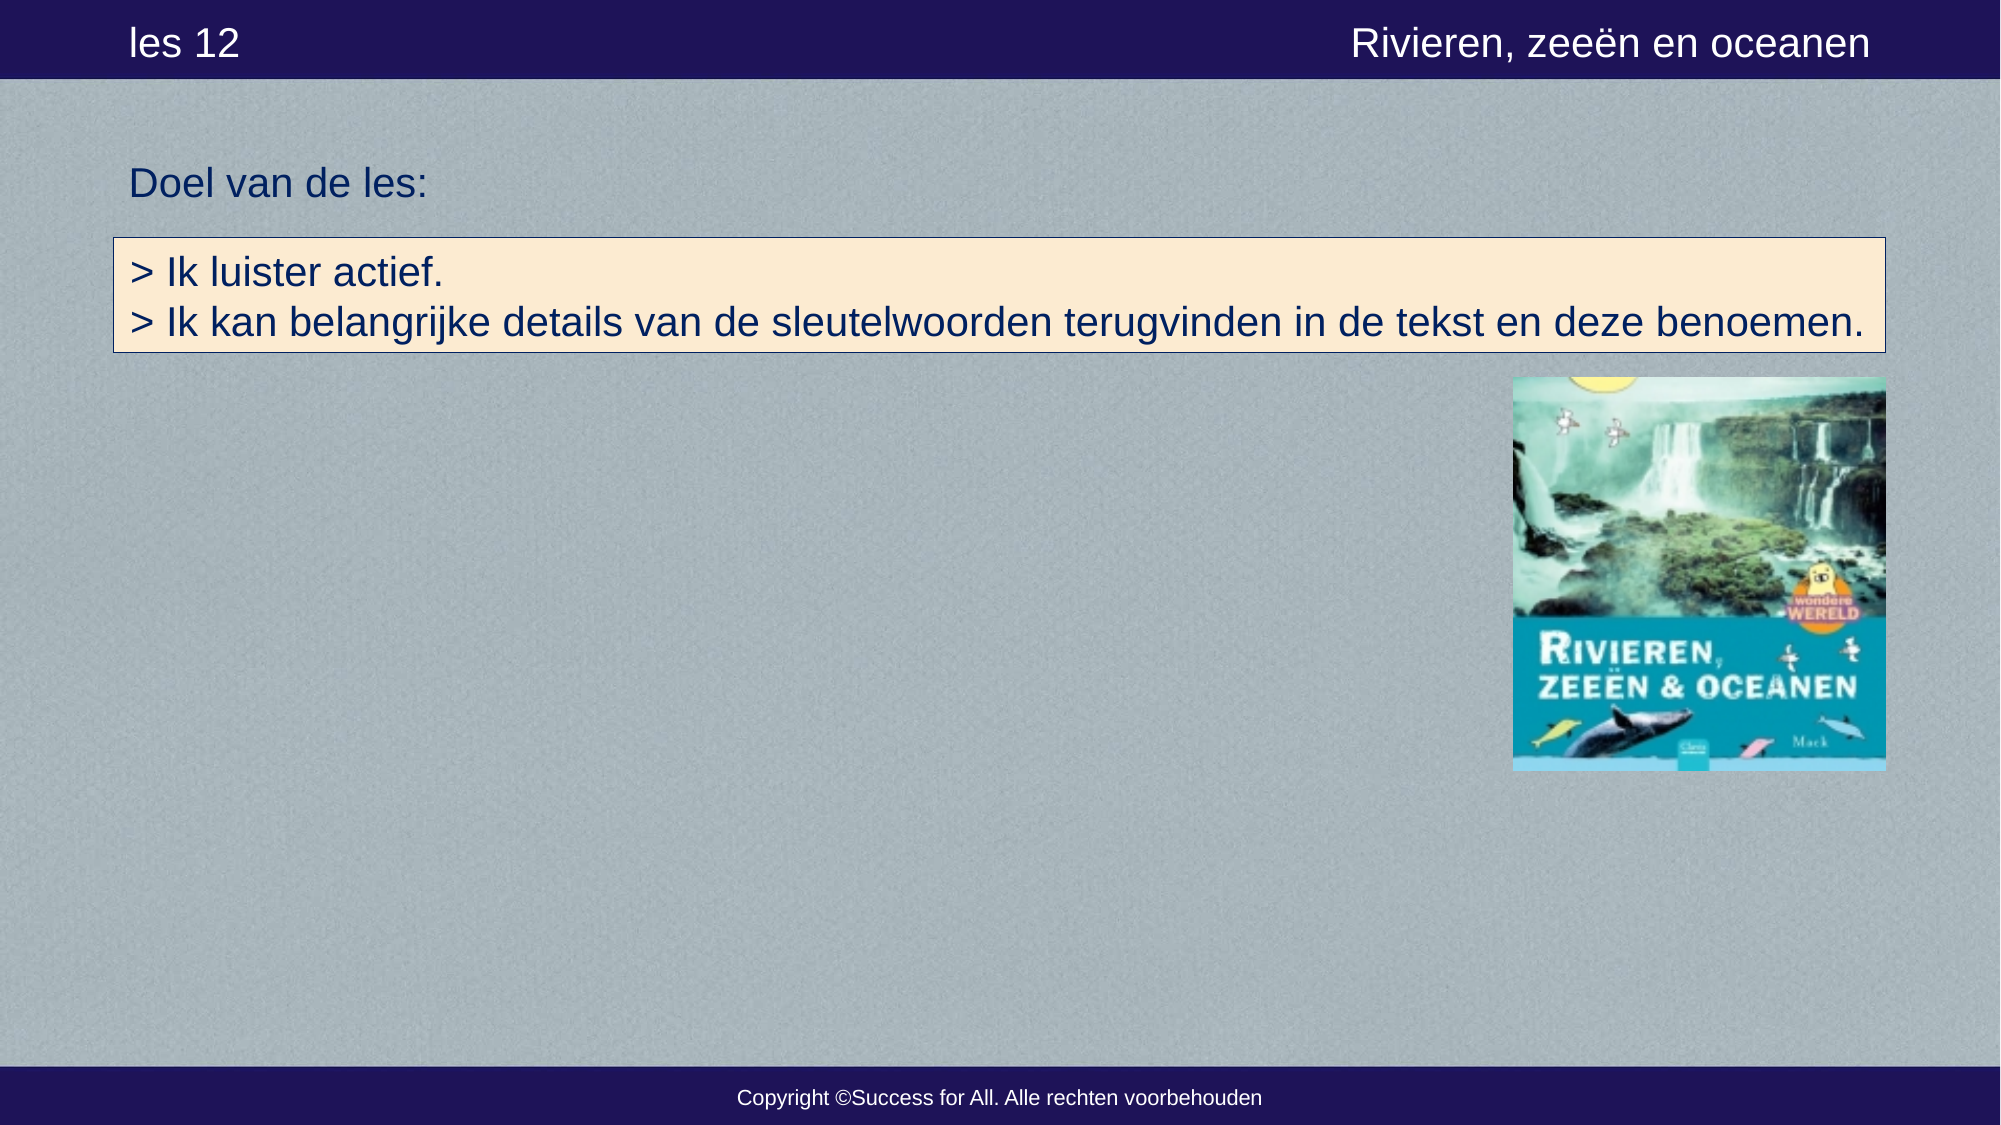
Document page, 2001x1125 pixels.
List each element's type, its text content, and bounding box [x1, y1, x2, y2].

picture [0, 0, 2001, 1125]
text_box Doel van de les: [113, 148, 1635, 214]
text_box Rivieren, zeeën en oceanen [999, 8, 1886, 73]
text_box > Ik luister actief. > Ik kan belangrijke details van de sleutelwoorden terugvinden in de tekst en deze benoemen. [113, 237, 1886, 353]
text_box Copyright ©Success for All. Alle rechten voorbehouden [0, 1076, 2000, 1125]
text_box les 12 [114, 8, 354, 73]
